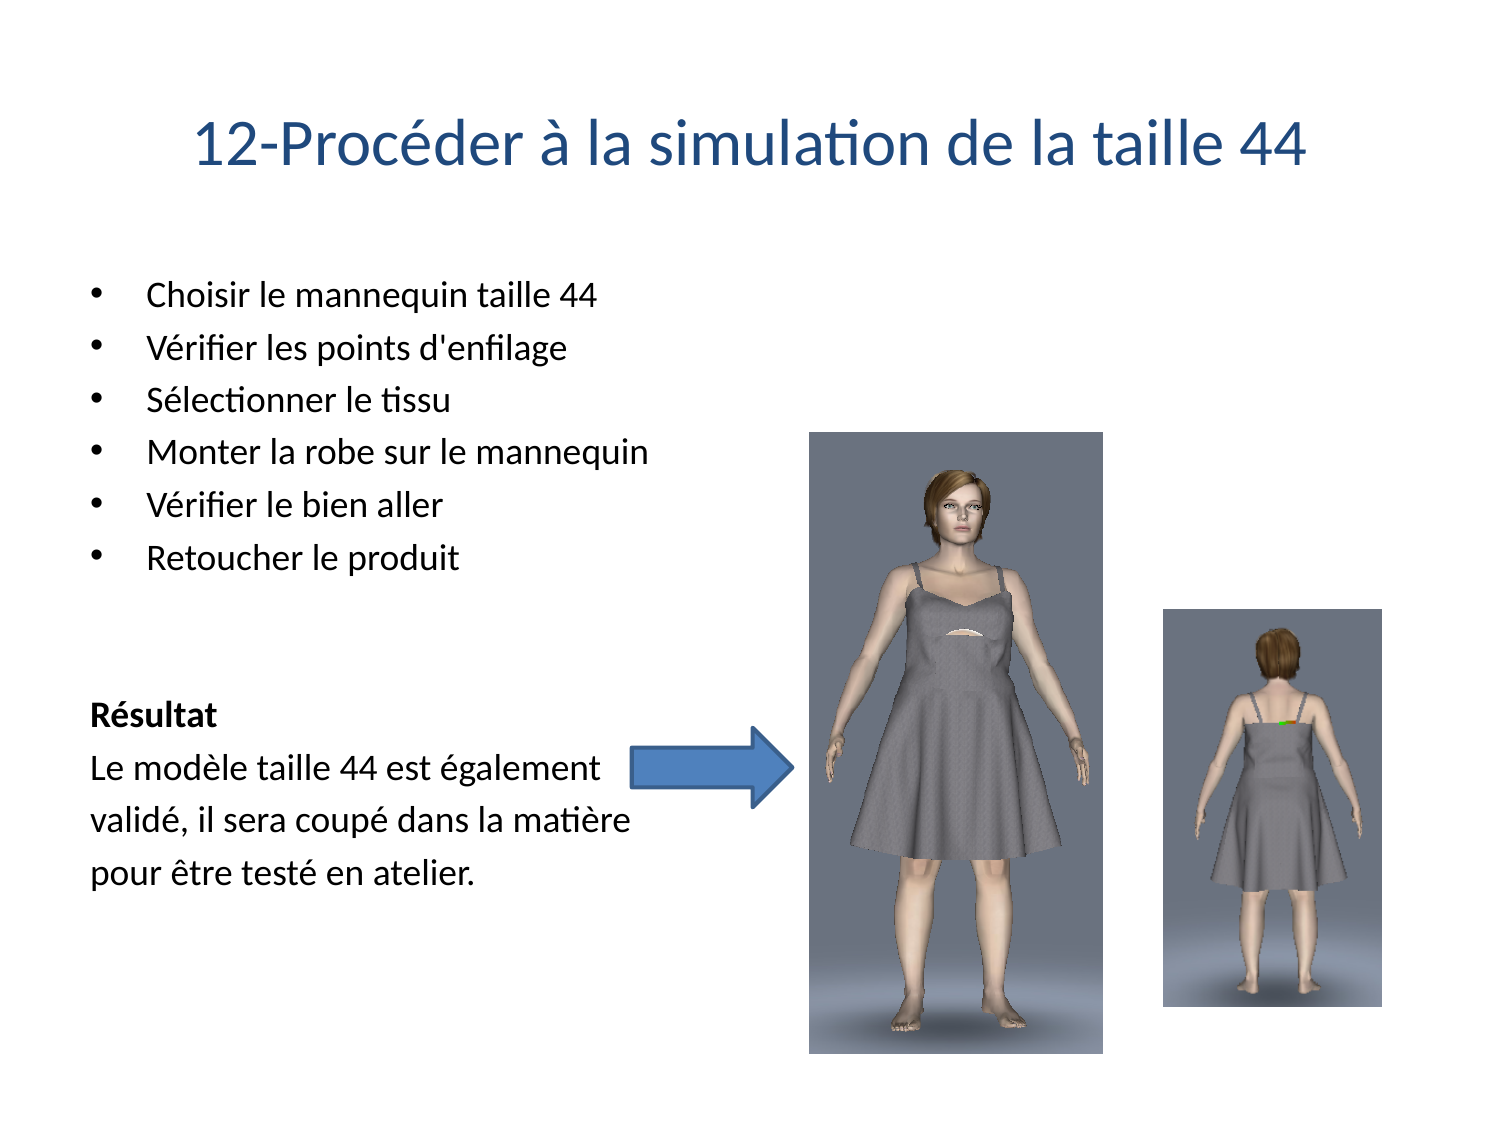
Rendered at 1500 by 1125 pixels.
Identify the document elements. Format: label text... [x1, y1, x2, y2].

picture [1163, 609, 1383, 1008]
title 12-Procéder à la simulation de la taille 44 [75, 45, 1425, 233]
picture [808, 432, 1103, 1054]
text_box [629, 725, 795, 810]
list Choisir le mannequin taille 44 Vérifier les points d'enfilage Sélectionner le tissu Monter la robe sur le mannequin Vérifier le bien aller Retoucher le produit Résultat Le modèle taille 44 est également validé, il sera coupé dans la matière pour être testé en atelier. [75, 262, 1425, 1005]
